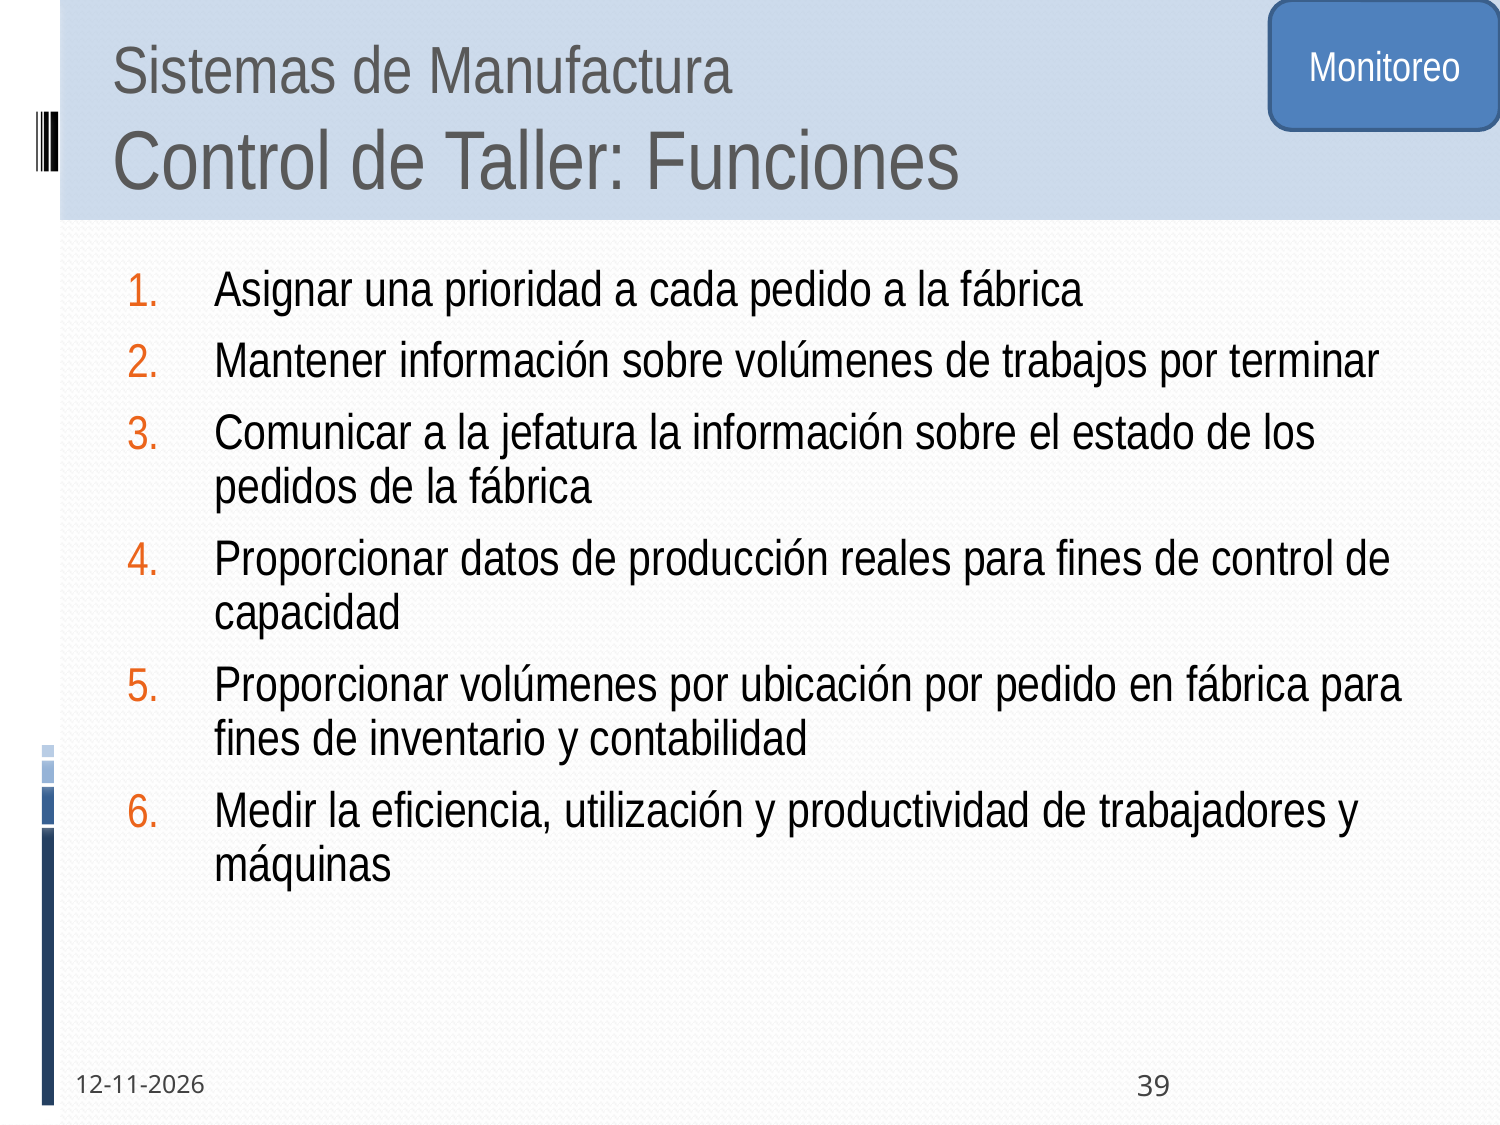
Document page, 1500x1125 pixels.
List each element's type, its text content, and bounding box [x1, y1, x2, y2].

title Sistemas de Manufactura Control de Taller: Funciones [111, 18, 1436, 207]
list Asignar una prioridad a cada pedido a la fábrica Mantener información sobre volúmenes de trabajos por terminar Comunicar a la jefatura la información sobre el estado de los pedidos de la fábrica Proporcionar datos de producción reales para fines de control de capacidad Proporcionar volúmenes por ubicación por pedido en fábrica para fines de inventario y contabilidad Medir la eficiencia, utilización y productividad de trabajadores y máquinas [111, 255, 1436, 1038]
text_box Monitoreo [1267, 0, 1500, 132]
slide_number 39 [1045, 1046, 1171, 1107]
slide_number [75, 1042, 243, 1103]
